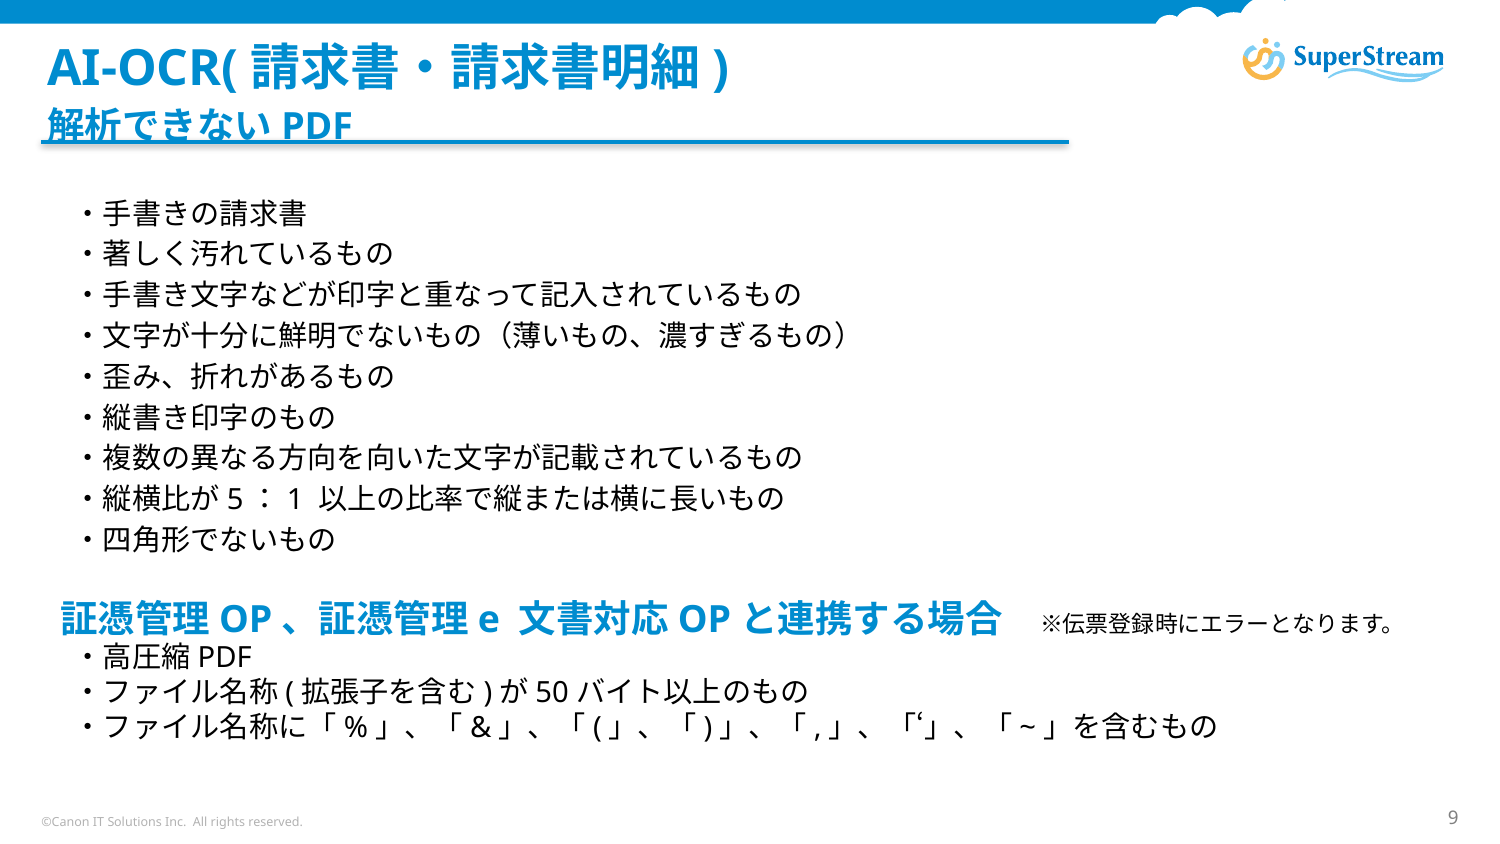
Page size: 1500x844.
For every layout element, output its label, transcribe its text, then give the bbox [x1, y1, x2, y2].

text_box ・手書きの請求書 ・著しく汚れているもの ・手書き文字などが印字と重なって記入されているもの ・文字が十分に鮮明でないもの（薄いもの、濃すぎるもの） ・歪み、折れがあるもの ・縦書き印字のもの ・複数の異なる方向を向いた文字が記載されているもの ・縦横比が5：1 以上の比率で縦または横に長いもの ・四角形でないもの ・高圧縮PDF ・ファイル名称(拡張子を含む)が50バイト以上のもの ・ファイル名称に「%」、「&」、「(」、「)」、「,」、「‘」、「~」を含むもの [58, 187, 1477, 576]
text_box 証憑管理OP、証憑管理e 文書対応OPと連携する場合 ※伝票登録時にエラーとなります。 [45, 587, 1459, 639]
footer ©Canon IT Solutions Inc. All rights reserved. [41, 809, 396, 832]
list 解析できないPDF [32, 94, 1037, 148]
slide_number 9 [1399, 809, 1459, 832]
title AI-OCR(請求書・請求書明細) [47, 35, 1229, 95]
